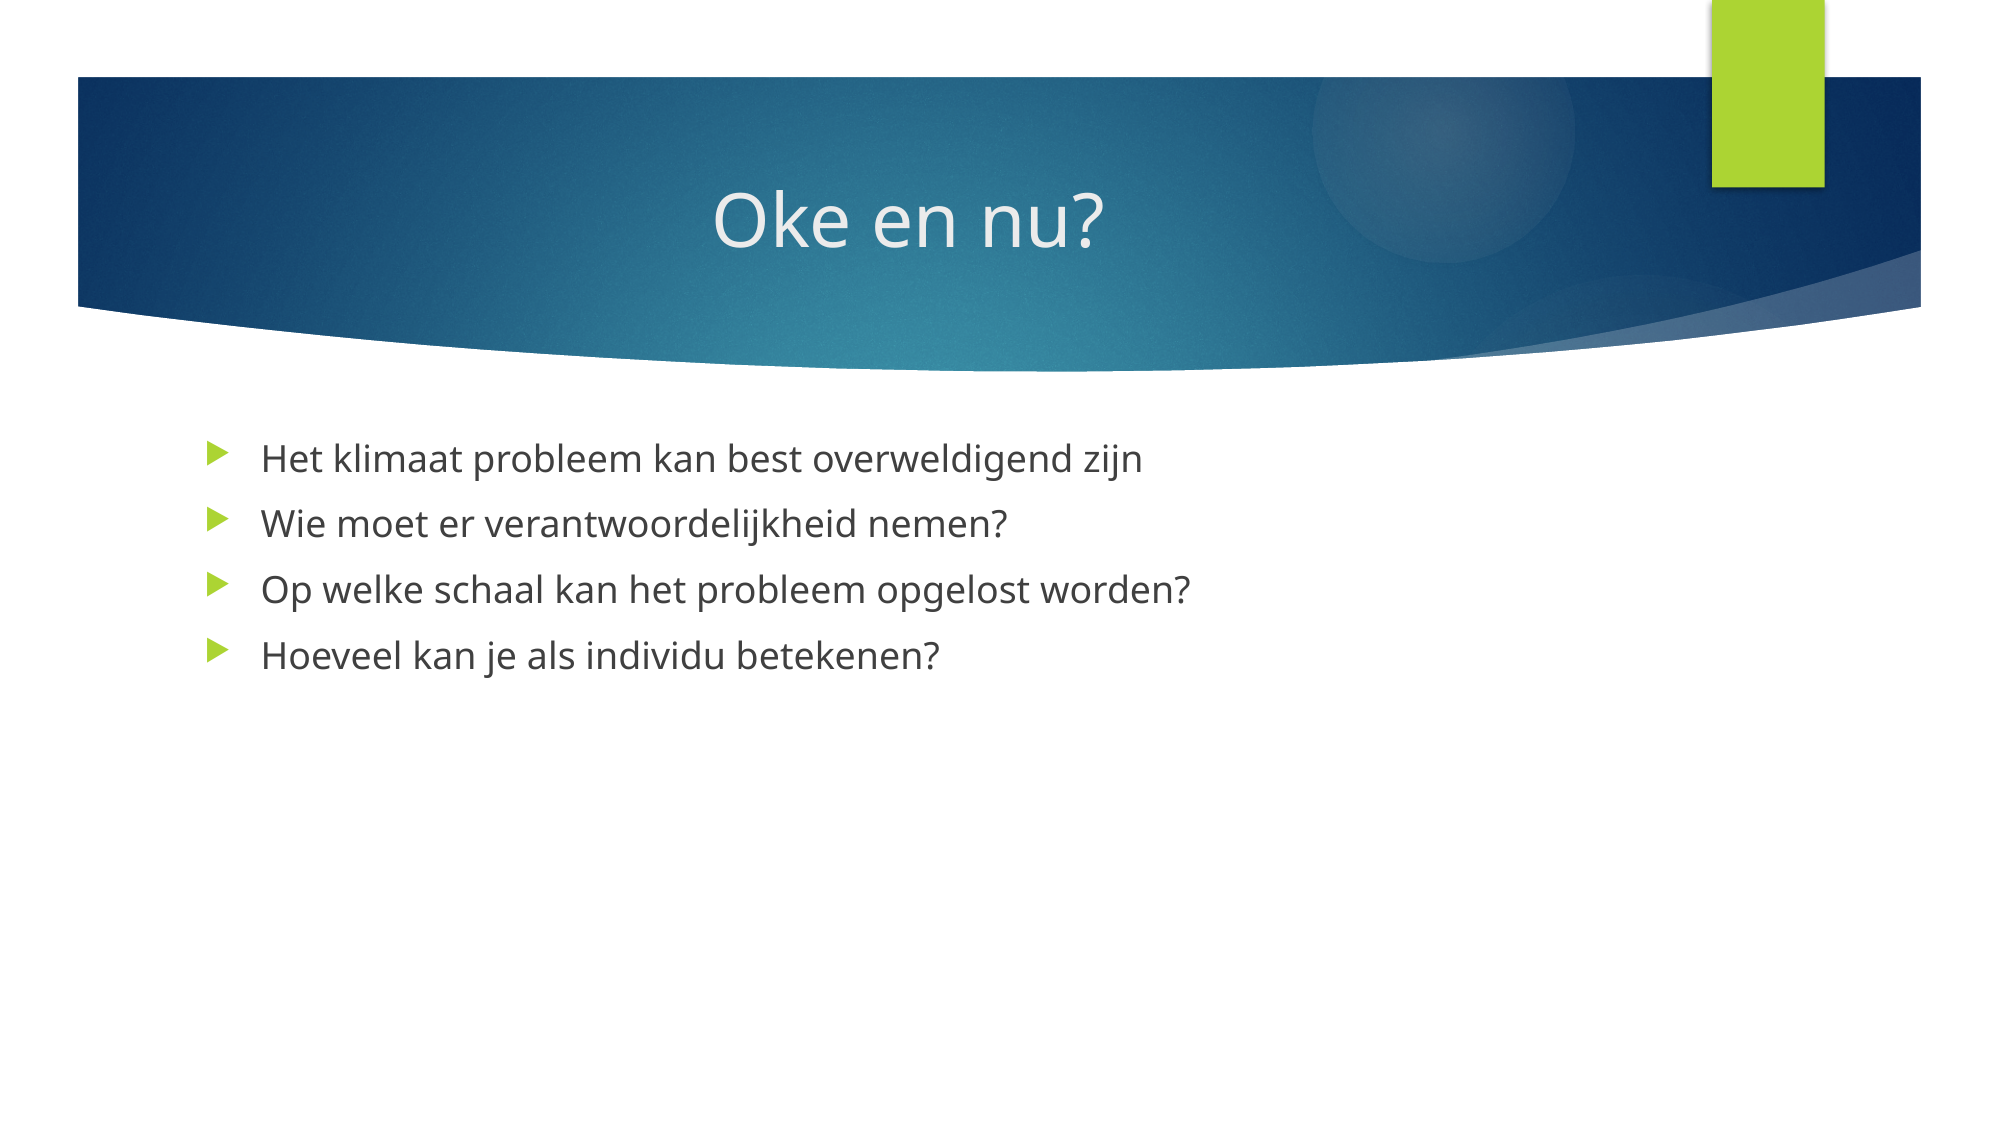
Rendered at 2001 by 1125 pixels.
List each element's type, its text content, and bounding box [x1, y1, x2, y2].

title Oke en nu? [189, 159, 1627, 276]
list Het klimaat probleem kan best overweldigend zijn Wie moet er verantwoordelijkheid nemen? Op welke schaal kan het probleem opgelost worden? Hoeveel kan je als individu betekenen? [189, 427, 1627, 988]
